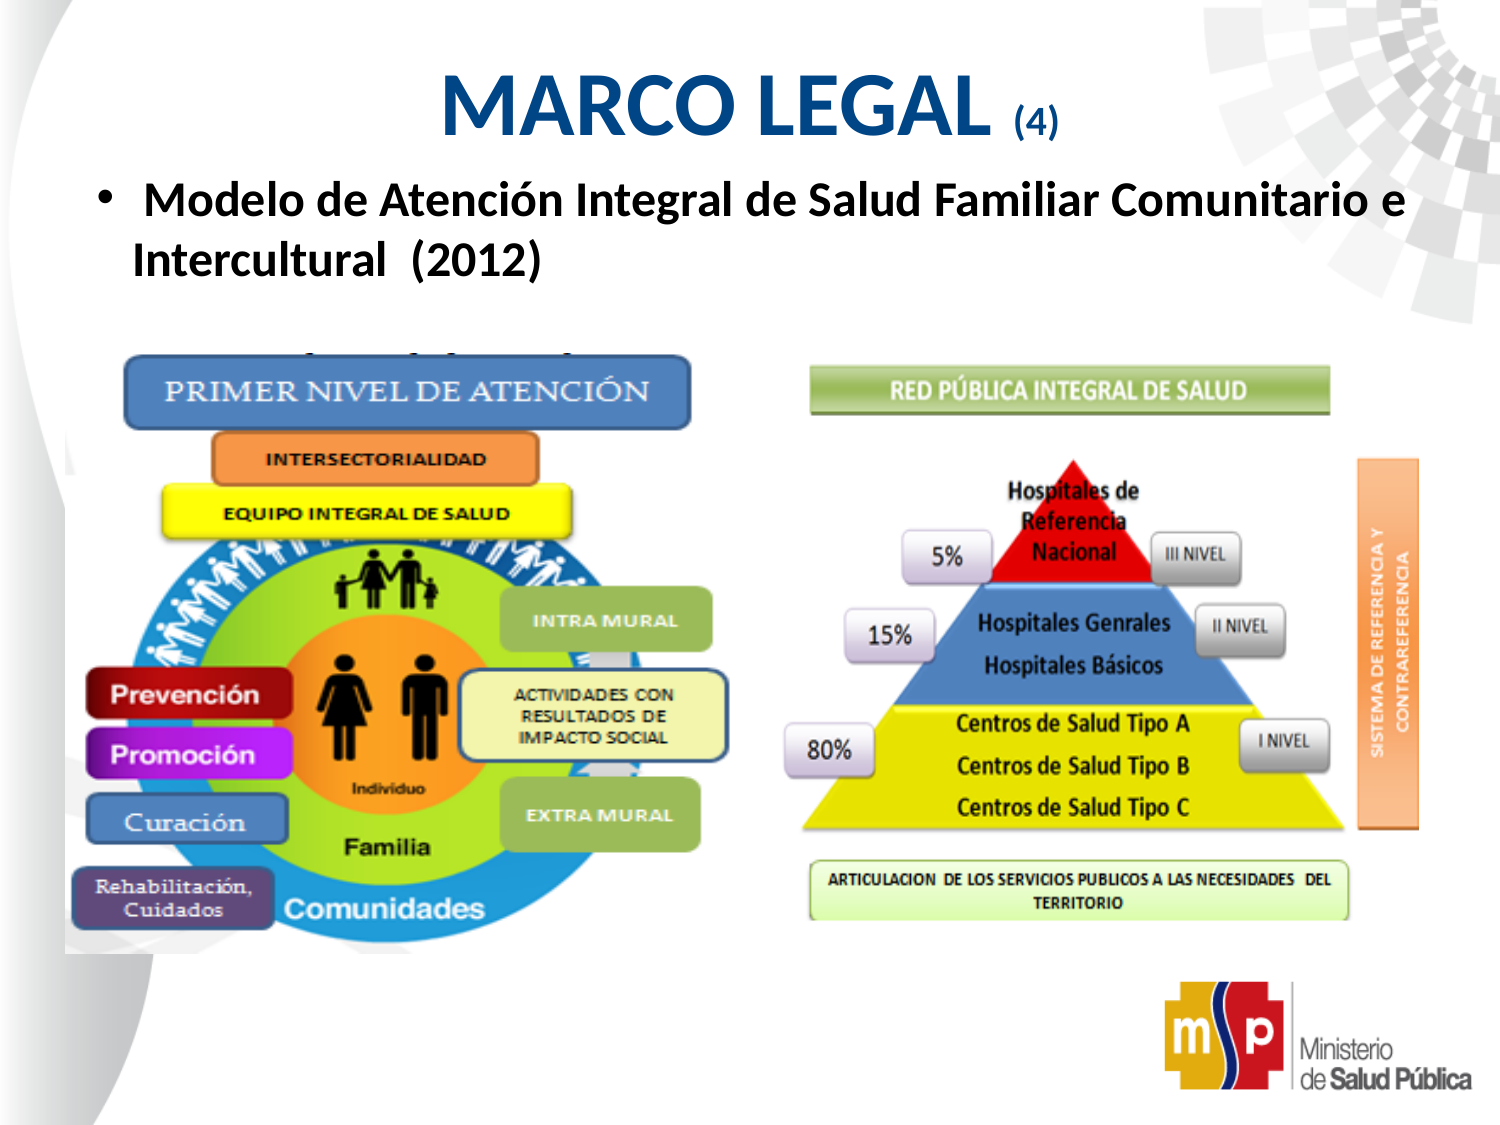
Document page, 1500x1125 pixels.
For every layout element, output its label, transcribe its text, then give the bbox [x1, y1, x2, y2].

title MARCO LEGAL (4) [74, 44, 1426, 153]
text_box Modelo de Atención Integral de Salud Familiar Comunitario e Intercultural (2012) (Ver anexo) – MAIS [81, 159, 1432, 1082]
picture [0, 0, 1500, 1125]
